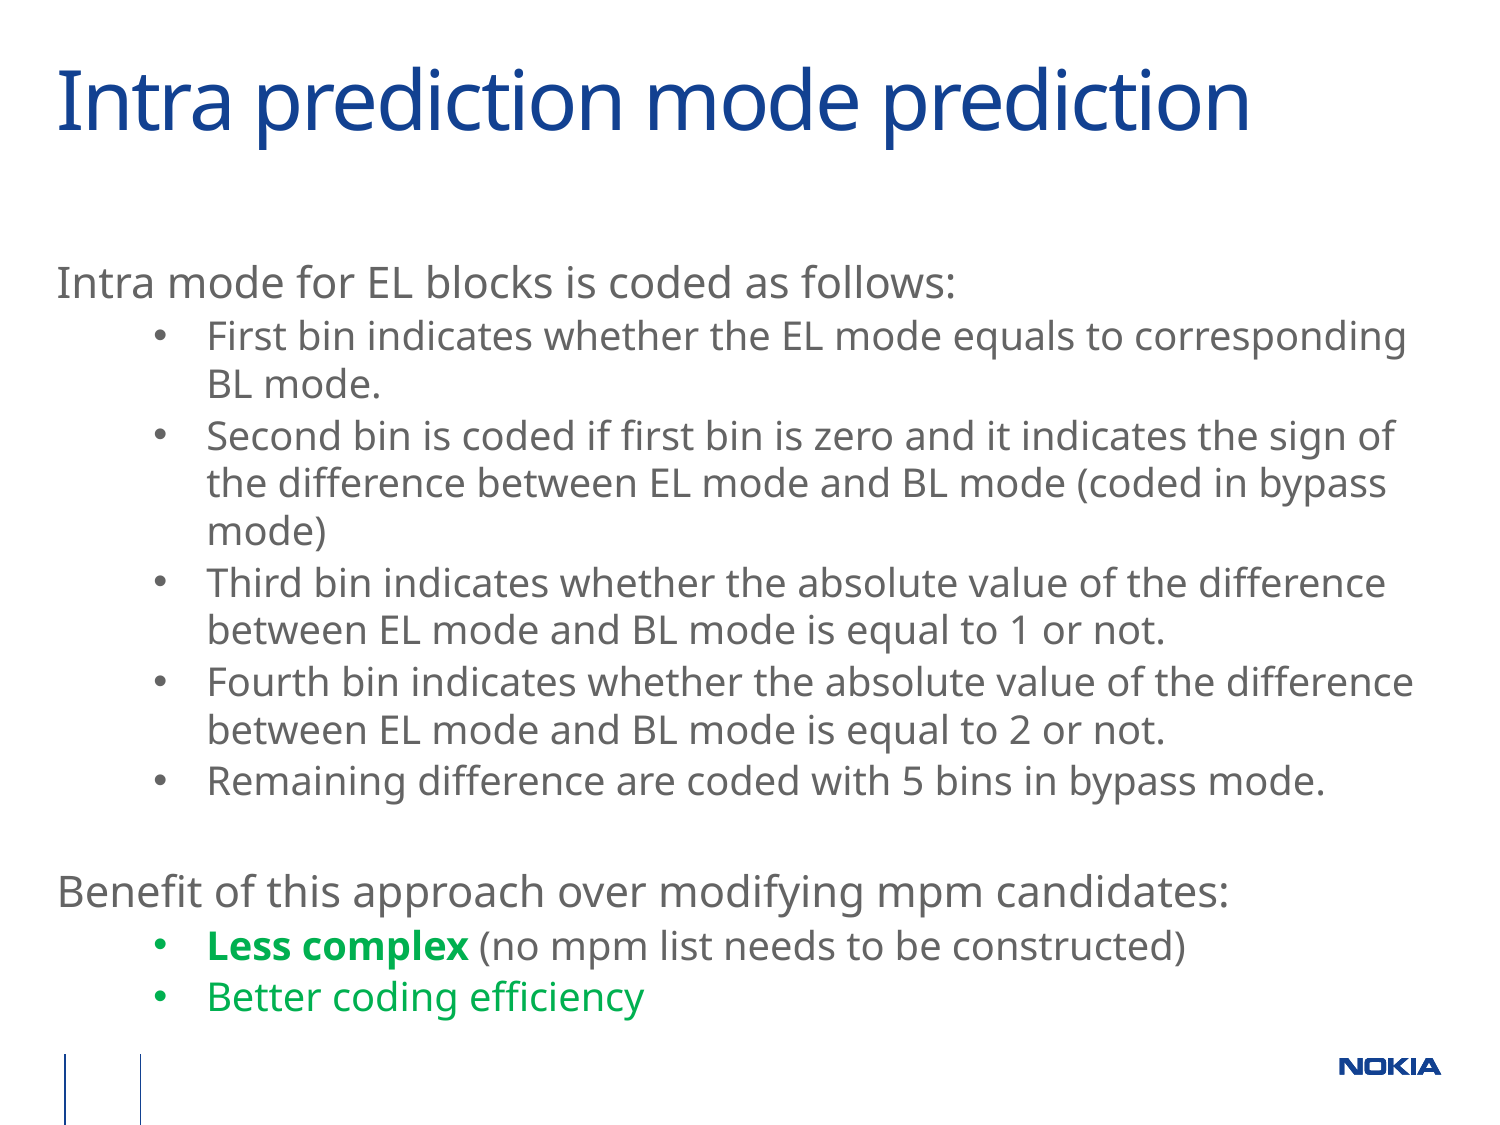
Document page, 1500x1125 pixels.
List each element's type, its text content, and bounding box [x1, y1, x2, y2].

title Intra prediction mode prediction [56, 47, 1433, 149]
list Intra mode for EL blocks is coded as follows: First bin indicates whether the EL mode equals to corresponding BL mode. Second bin is coded if first bin is zero and it indicates the sign of the difference between EL mode and BL mode (coded in bypass mode) Third bin indicates whether the absolute value of the difference between EL mode and BL mode is equal to 1 or not. Fourth bin indicates whether the absolute value of the difference between EL mode and BL mode is equal to 2 or not. Remaining difference are coded with 5 bins in bypass mode. Benefit of this approach over modifying mpm candidates: Less complex (no mpm list needs to be constructed) Better coding efficiency [56, 254, 1436, 1032]
